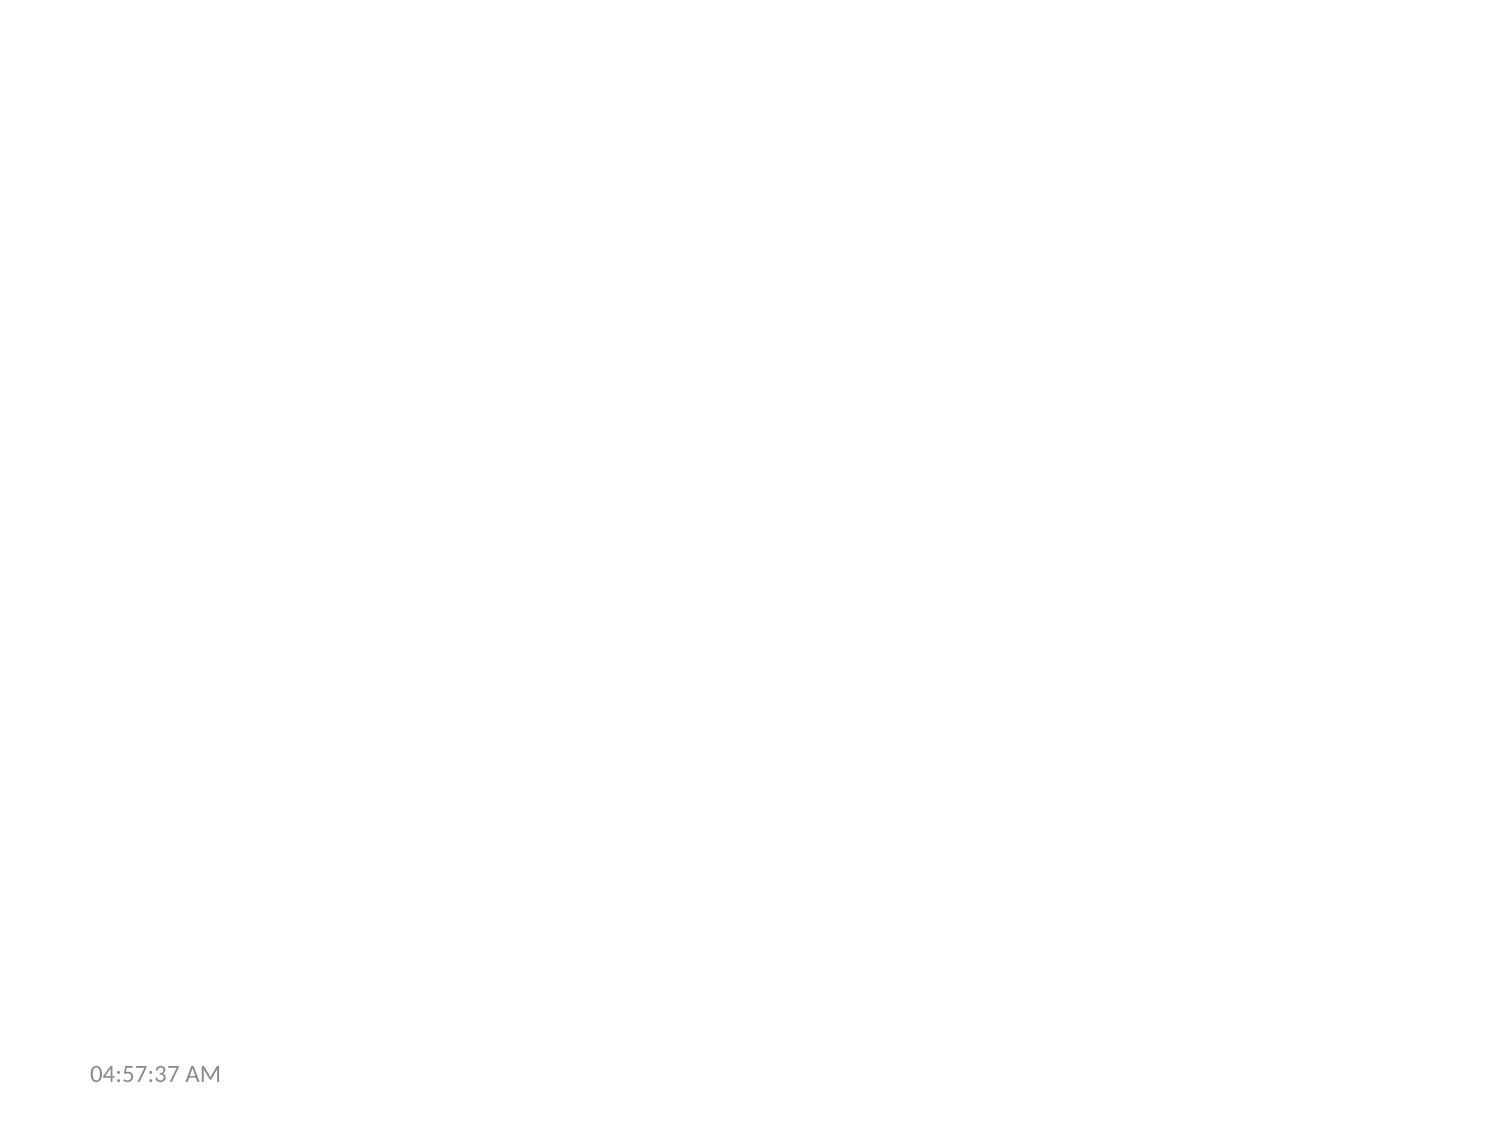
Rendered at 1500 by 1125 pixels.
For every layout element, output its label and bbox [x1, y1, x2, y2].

slide_number [75, 1042, 425, 1103]
